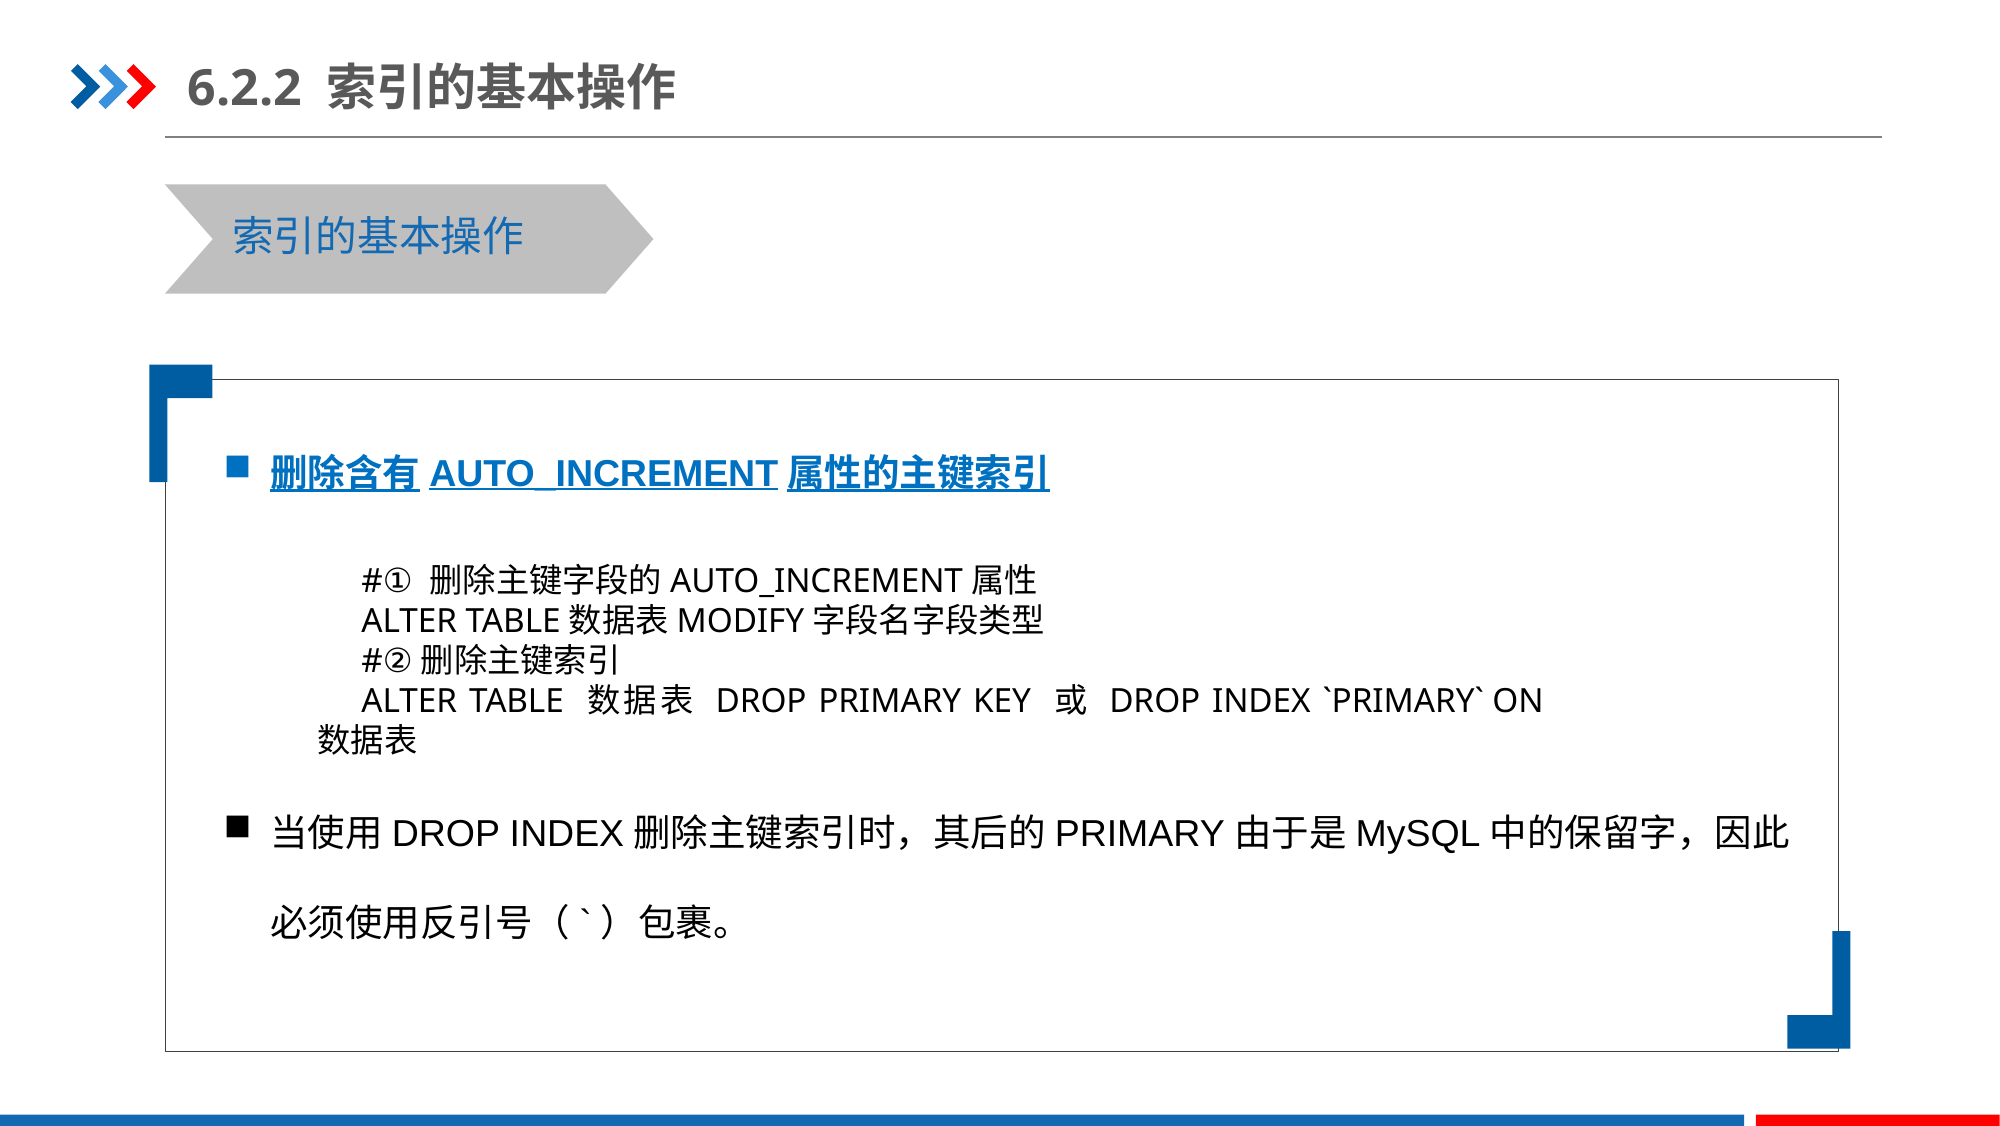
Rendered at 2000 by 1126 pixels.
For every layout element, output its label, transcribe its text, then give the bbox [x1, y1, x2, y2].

text_box #① 删除主键字段的AUTO_INCREMENT属性 ALTER TABLE数据表MODIFY字段名字段类型 #②删除主键索引 ALTER TABLE 数据表 DROP PRIMARY KEY 或 DROP INDEX `PRIMARY` ON 数据表 [303, 551, 1560, 767]
text_box 索引的基本操作 [217, 202, 539, 317]
text_box [1785, 929, 1852, 1051]
text_box 6.2.2 索引的基本操作 [187, 43, 827, 127]
text_box [147, 363, 215, 484]
text_box [163, 378, 1841, 1053]
text_box [164, 184, 654, 294]
